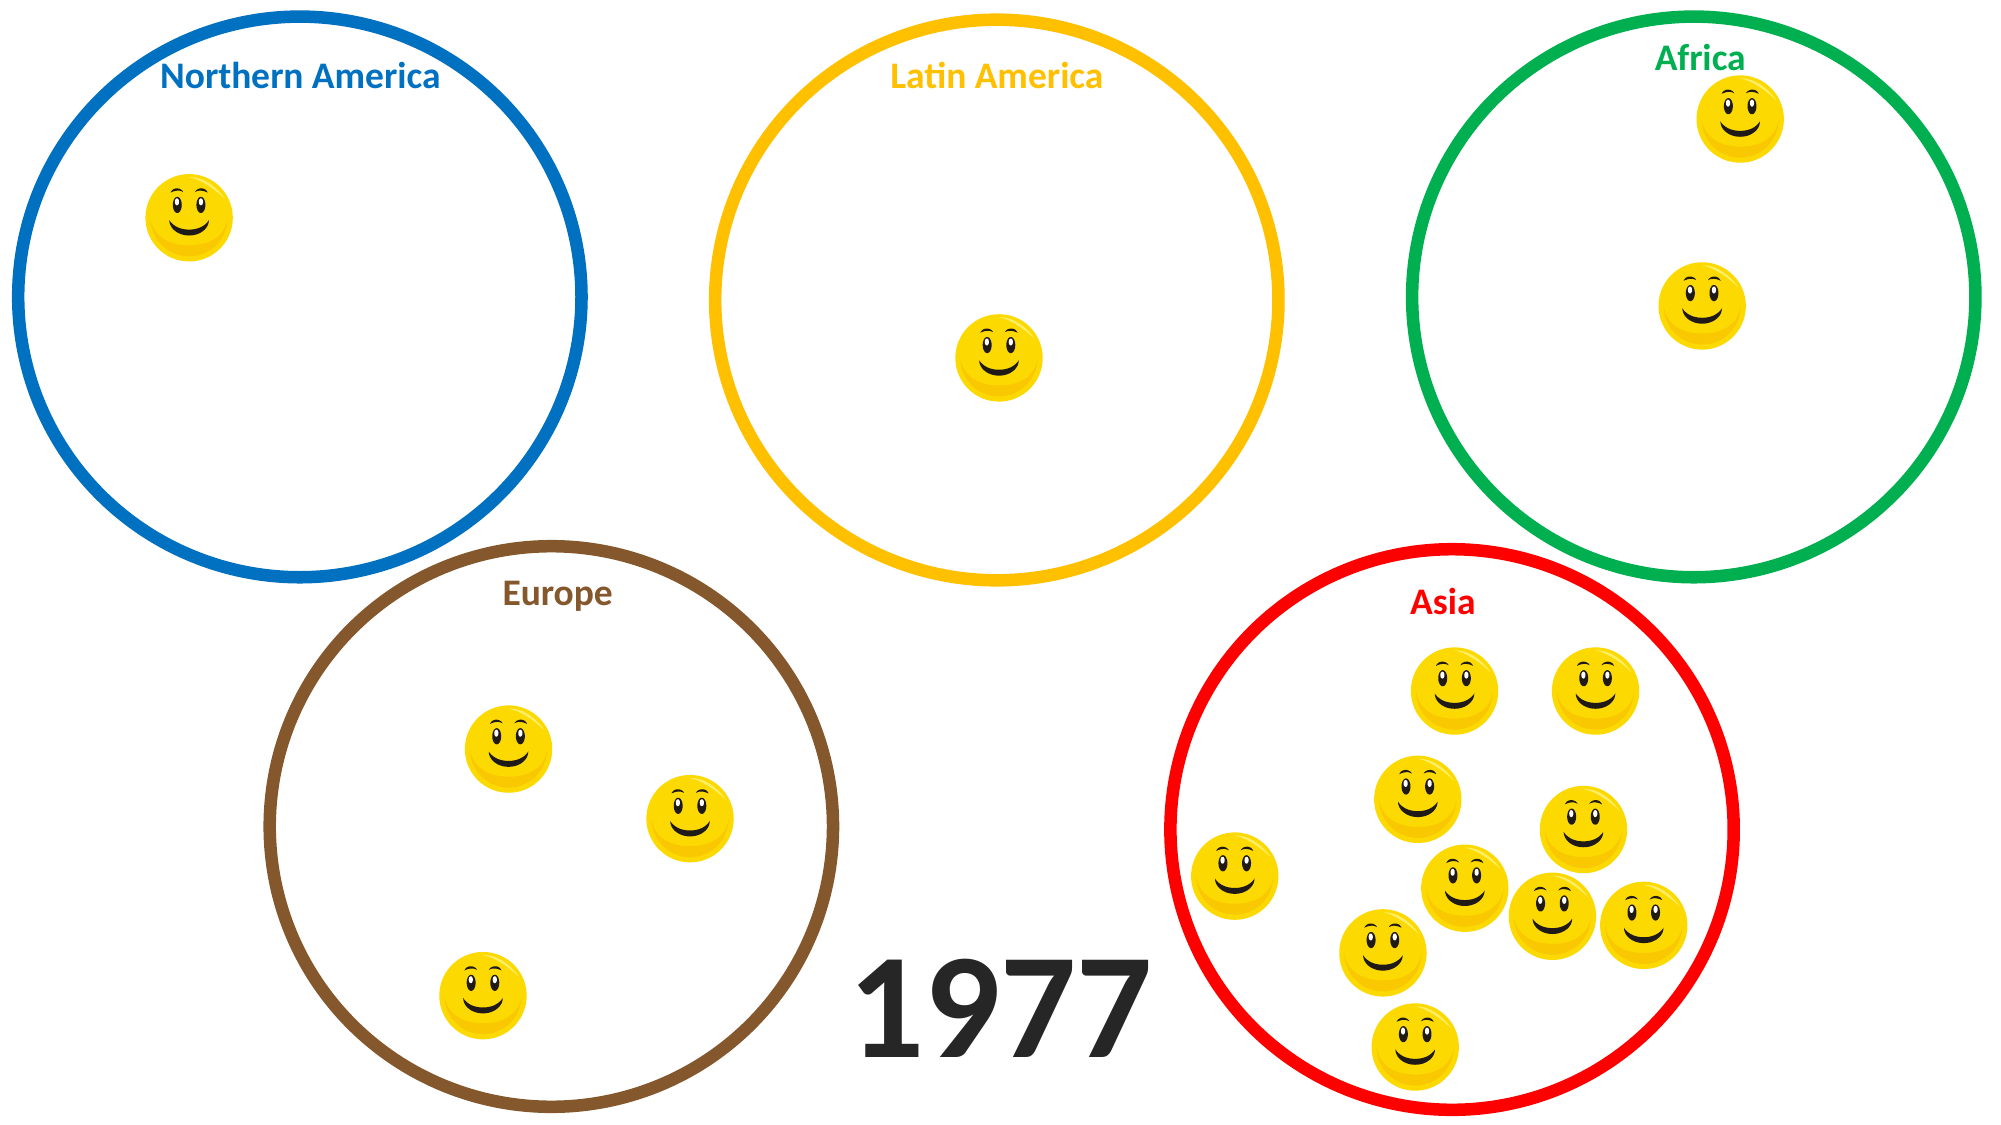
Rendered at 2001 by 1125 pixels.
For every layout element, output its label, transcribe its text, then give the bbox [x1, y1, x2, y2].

picture [1696, 75, 1784, 163]
text_box [17, 61, 583, 579]
text_box Latin America [875, 43, 1122, 104]
text_box [1169, 548, 1735, 1111]
picture [646, 774, 734, 863]
picture [1339, 785, 1628, 997]
picture [1658, 262, 1746, 350]
picture [1374, 755, 1462, 843]
picture [439, 951, 527, 1040]
picture [955, 314, 1043, 402]
text_box Northern America [145, 43, 497, 104]
text_box [881, 18, 1112, 43]
picture [1600, 881, 1688, 970]
picture [1410, 647, 1499, 735]
text_box [1411, 15, 1977, 579]
picture [1190, 832, 1279, 920]
text_box Asia [1395, 569, 1493, 630]
text_box Africa [1640, 25, 1788, 86]
picture [1371, 1003, 1459, 1091]
text_box Europe [488, 560, 647, 621]
text_box [268, 545, 835, 1108]
text_box 1977 [820, 900, 1181, 1095]
text_box [178, 15, 422, 43]
picture [1551, 647, 1640, 735]
picture [464, 705, 553, 793]
picture [145, 174, 233, 262]
text_box [714, 46, 1280, 582]
